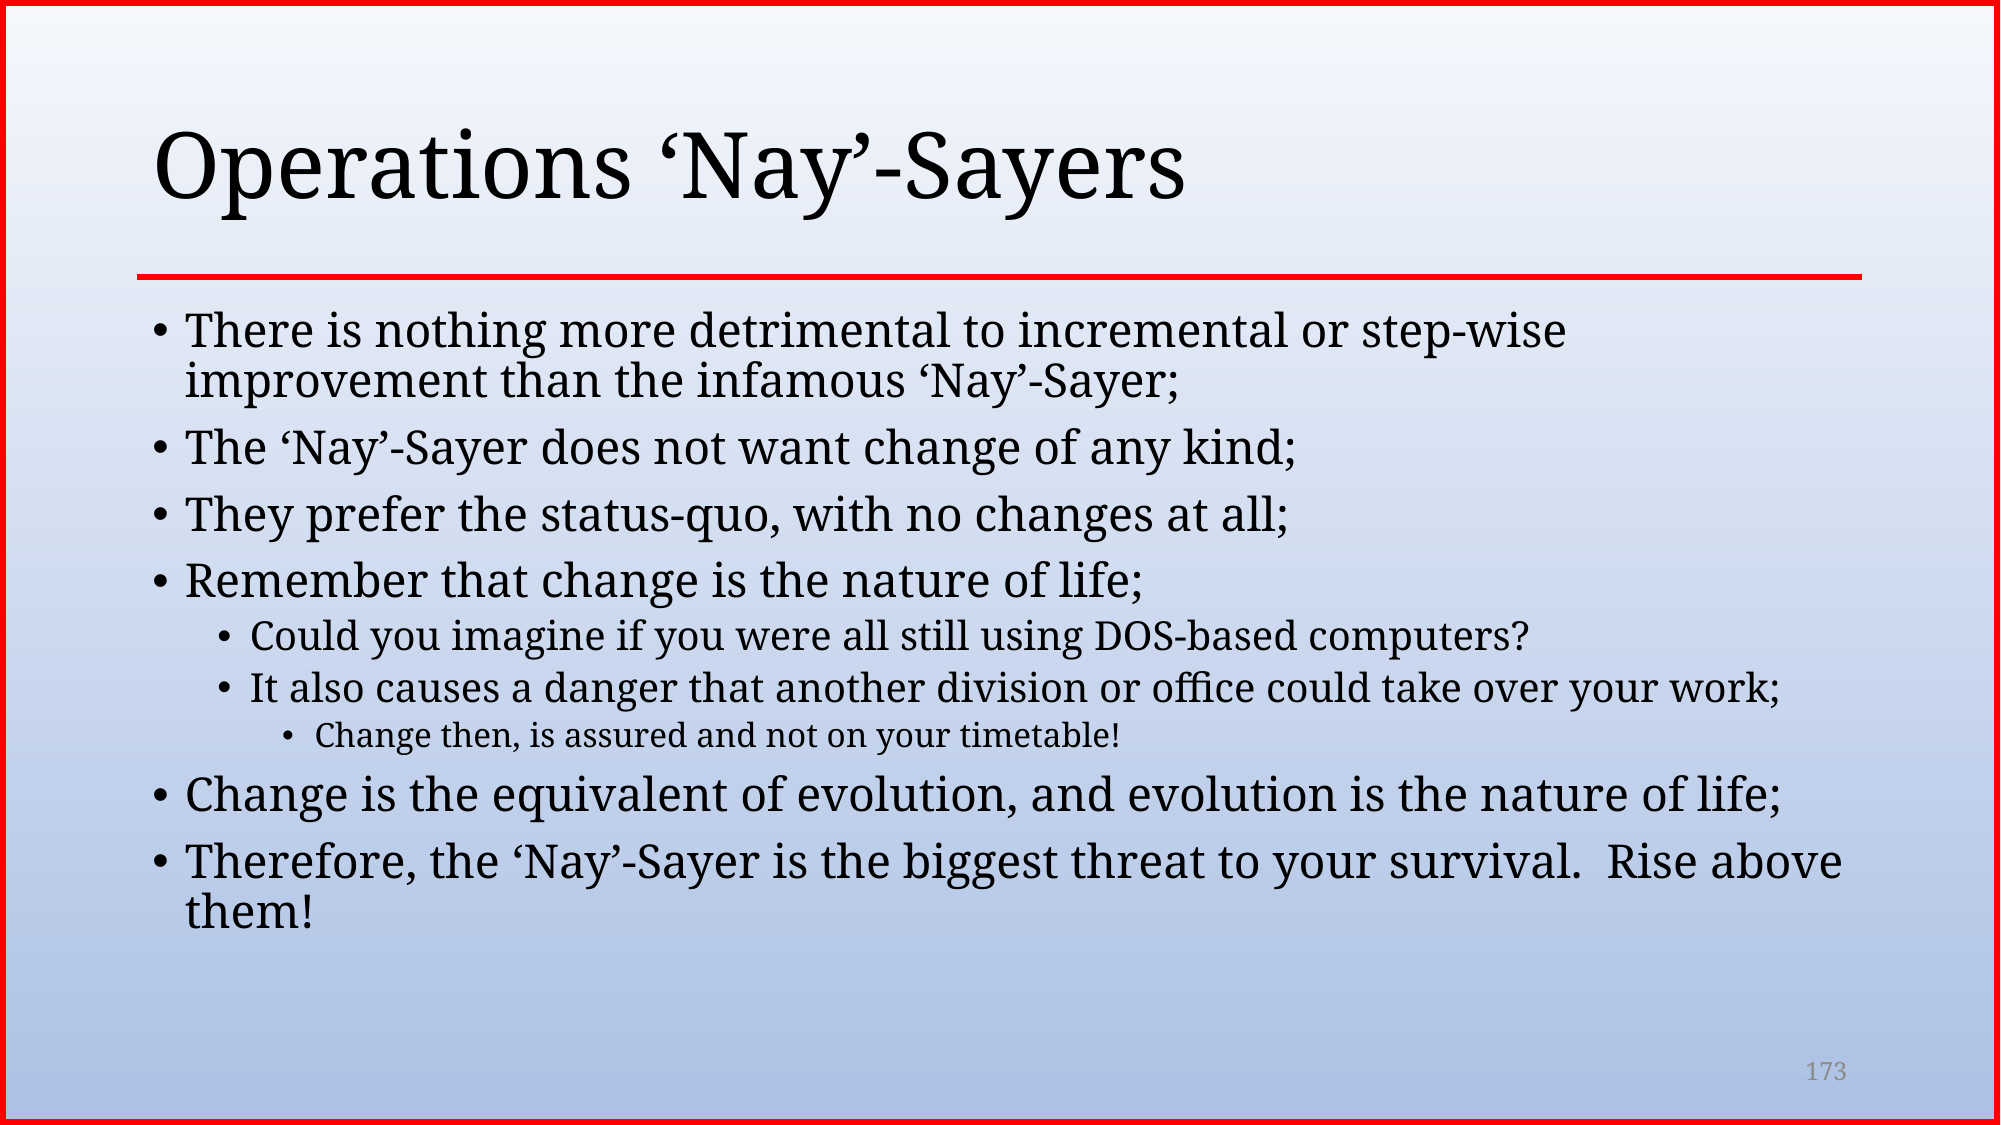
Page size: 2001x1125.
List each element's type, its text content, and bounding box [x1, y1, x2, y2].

list There is nothing more detrimental to incremental or step-wise improvement than the infamous ‘Nay’-Sayer; The ‘Nay’-Sayer does not want change of any kind; They prefer the status-quo, with no changes at all; Remember that change is the nature of life; Could you imagine if you were all still using DOS-based computers? It also causes a danger that another division or office could take over your work; Change then, is assured and not on your timetable! Change is the equivalent of evolution, and evolution is the nature of life; Therefore, the ‘Nay’-Sayer is the biggest threat to your survival. Rise above them! [137, 299, 1863, 1014]
title Operations ‘Nay’-Sayers [137, 59, 1863, 278]
slide_number 173 [1412, 1042, 1863, 1103]
